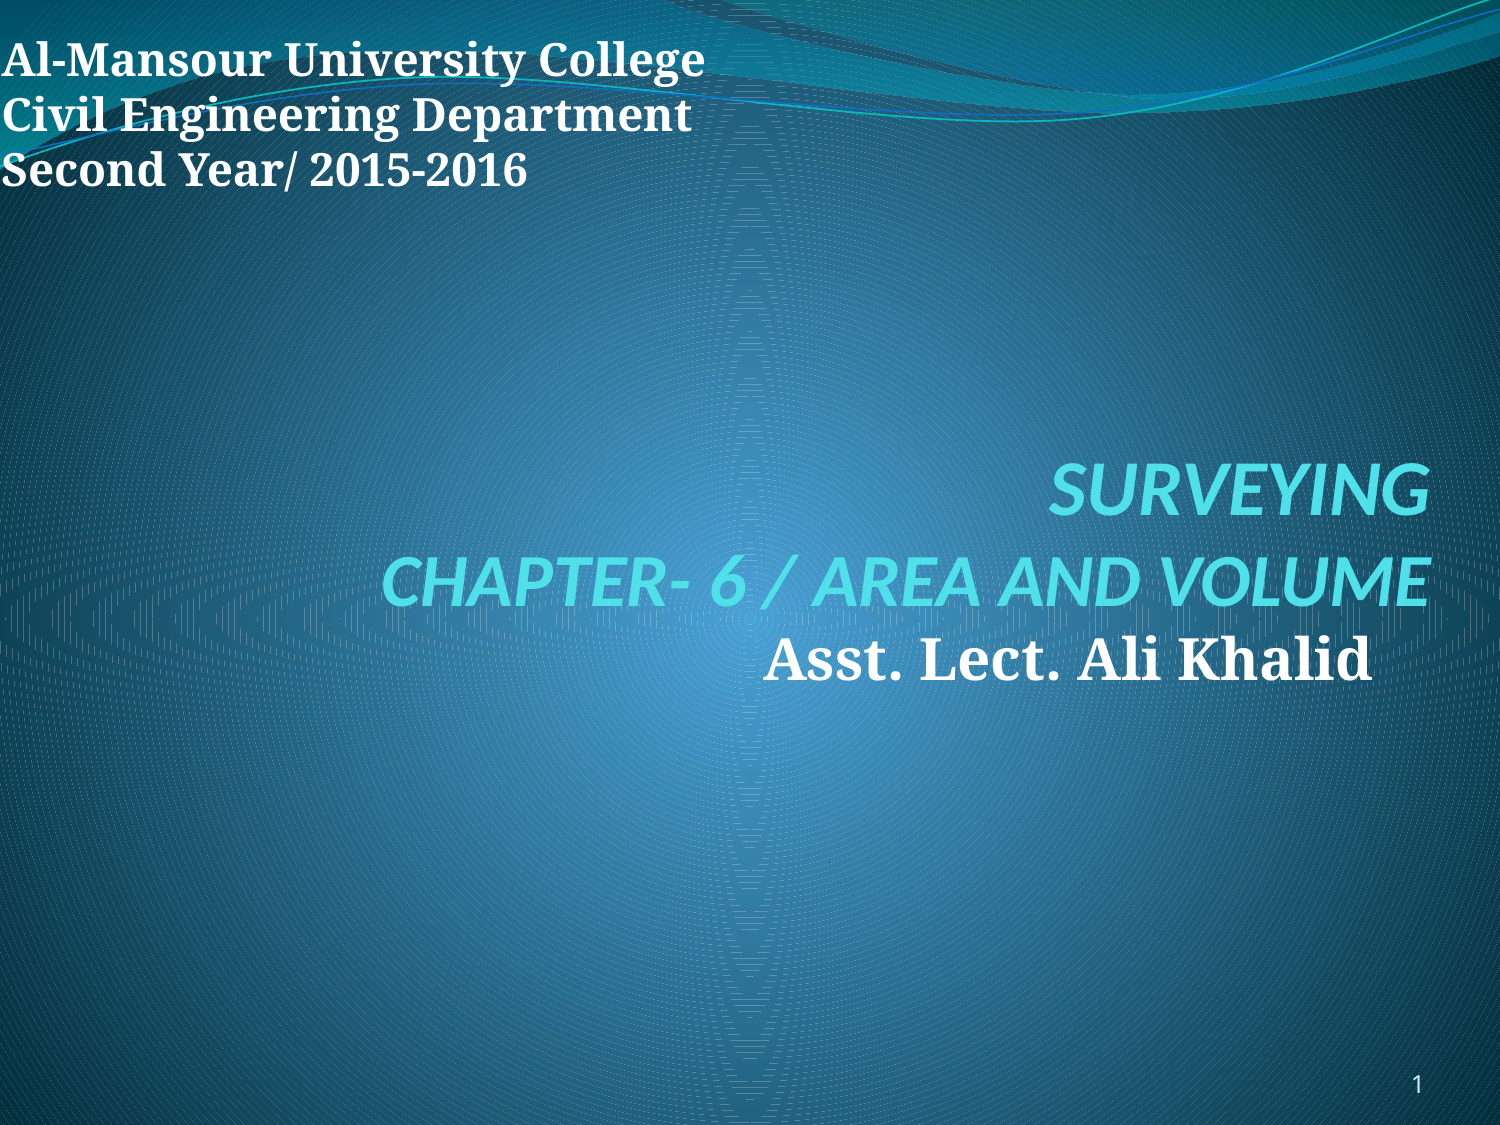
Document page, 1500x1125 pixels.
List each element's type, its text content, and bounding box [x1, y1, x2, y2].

title SURVEYING CHAPTER- 6 / AREA AND VOLUME [18, 321, 1436, 622]
text_box Al-Mansour University College Civil Engineering Department Second Year/ 2015-2016 [0, 23, 721, 204]
subtitle Asst. Lect. Ali Khalid [87, 614, 1376, 903]
slide_number 1 [1299, 1042, 1425, 1103]
